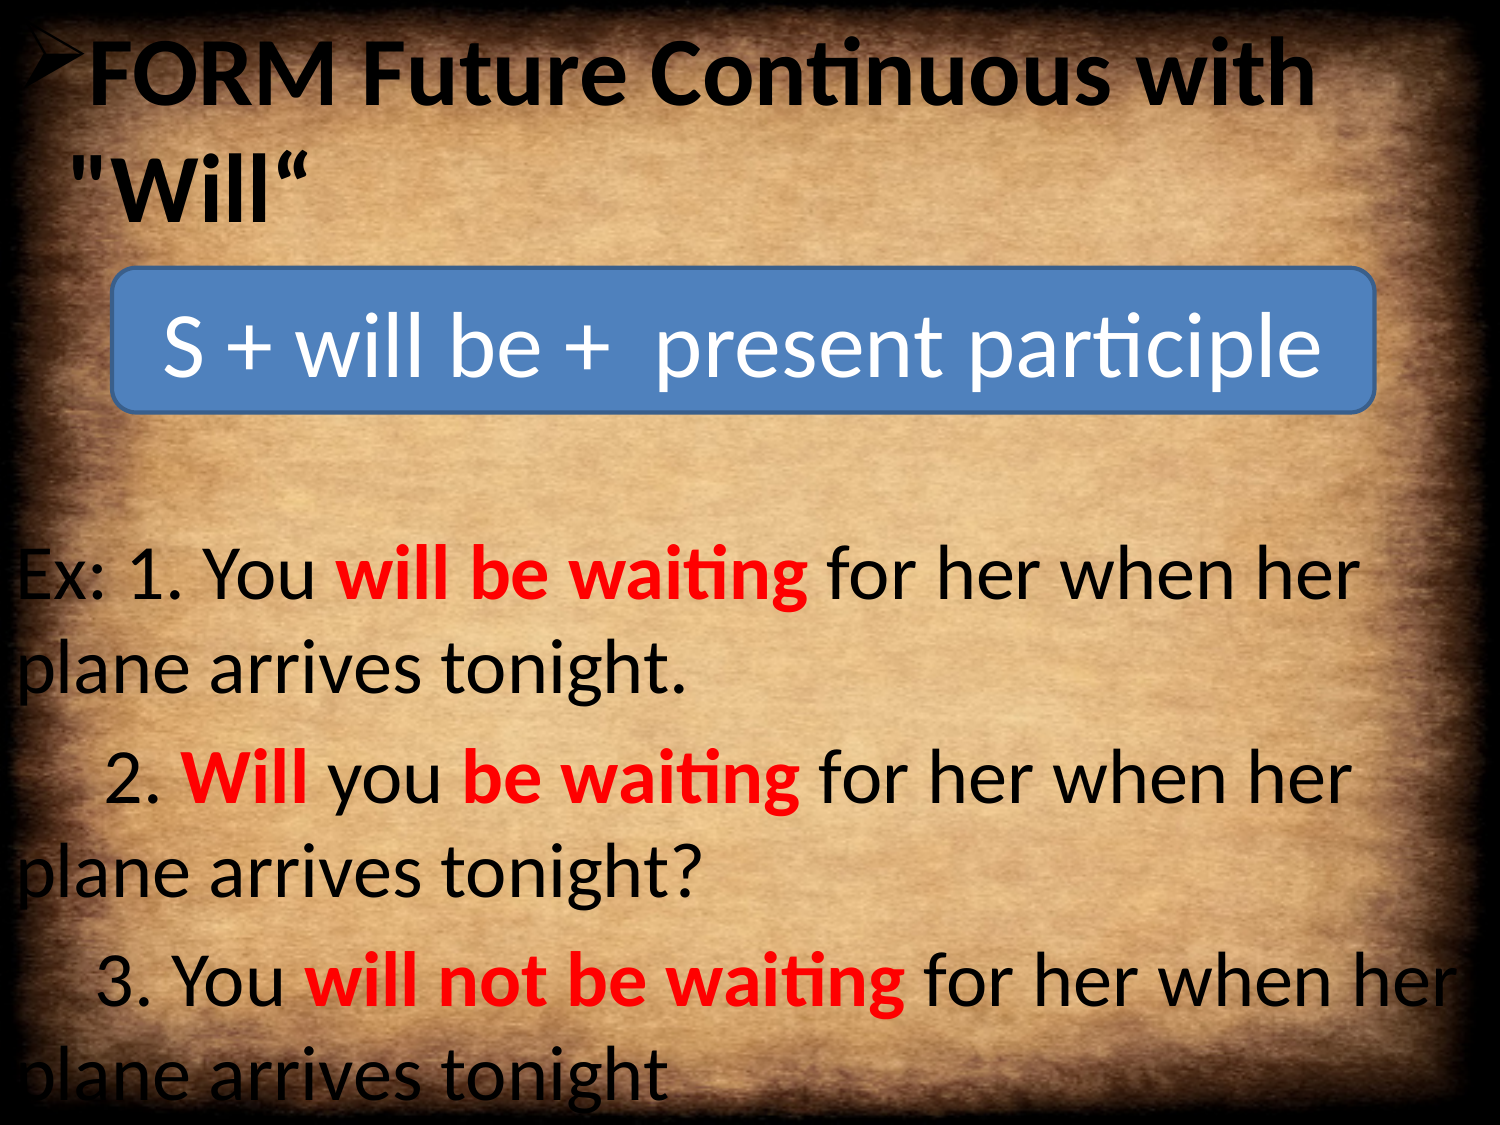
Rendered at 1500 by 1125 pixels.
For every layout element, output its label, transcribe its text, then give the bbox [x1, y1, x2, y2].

text_box S + will be + present participle [109, 265, 1377, 415]
list FORM Future Continuous with "Will“ Ex: 1. You will be waiting for her when her plane arrives tonight. 2. Will you be waiting for her when her plane arrives tonight? 3. You will not be waiting for her when her plane arrives tonight [0, 0, 1500, 1125]
